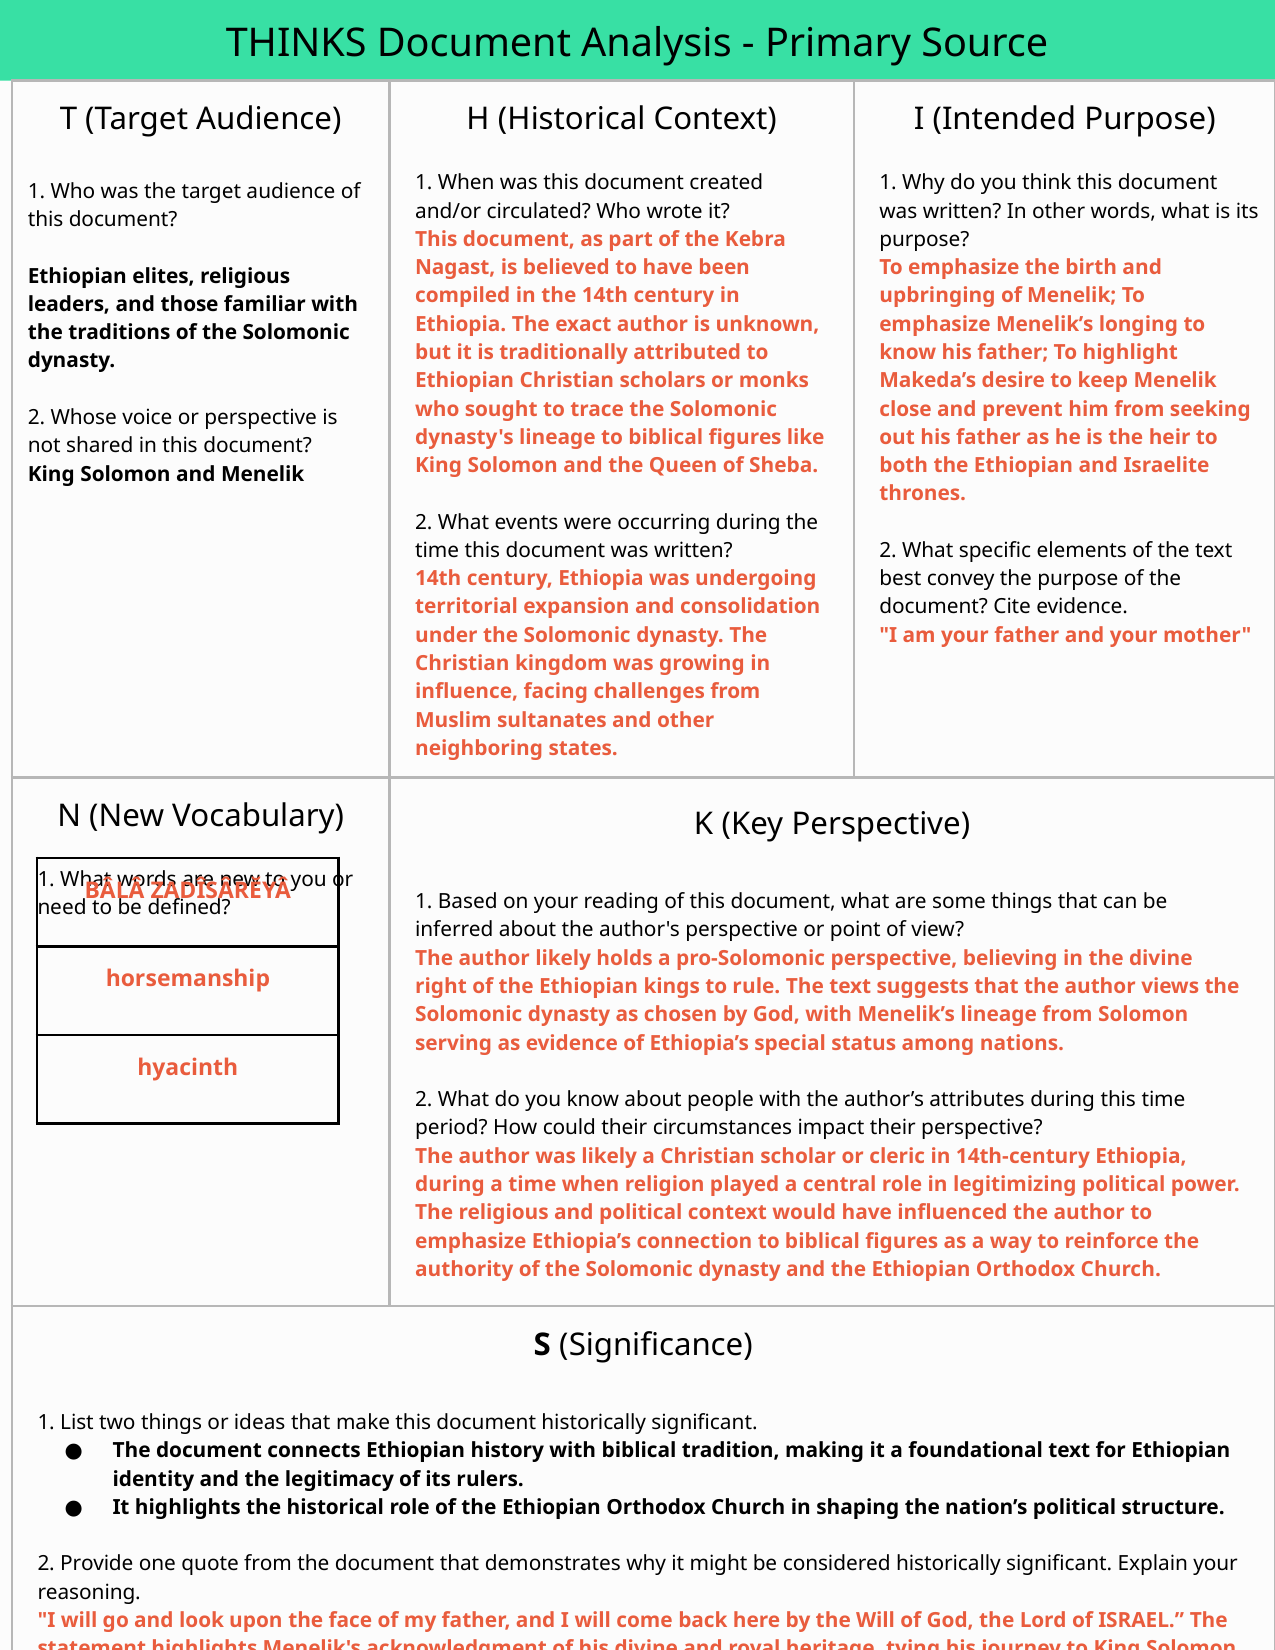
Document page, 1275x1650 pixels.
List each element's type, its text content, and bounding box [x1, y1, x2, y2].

table_cell S (Significance) 1. List two things or ideas that make this document historically significant. The document connects Ethiopian history with biblical tradition, making it a foundational text for Ethiopian identity and the legitimacy of its rulers. It highlights the historical role of the Ethiopian Orthodox Church in shaping the nation’s political structure. 2. Provide one quote from the document that demonstrates why it might be considered historically significant. Explain your reasoning. "I will go and look upon the face of my father, and I will come back here by the Will of God, the Lord of ISRAEL.” The statement highlights Menelik's acknowledgment of his divine and royal heritage, tying his journey to King Solomon of Israel and reinforcing the idea that Ethiopia's rulers descended directly from Solomon. [13, 1307, 1274, 1650]
table_header BÂLÂ ZADÎSÂRĔYÂ [38, 859, 337, 945]
table_header I (Intended Purpose) 1. Why do you think this document was written? In other words, what is its purpose? To emphasize the birth and upbringing of Menelik; To emphasize Menelik’s longing to know his father; To highlight Makeda’s desire to keep Menelik close and prevent him from seeking out his father as he is the heir to both the Ethiopian and Israelite thrones. 2. What specific elements of the text best convey the purpose of the document? Cite evidence. "I am your father and your mother" [855, 82, 1274, 776]
text_box THINKS Document Analysis - Primary Source [0, 0, 1275, 81]
table_cell N (New Vocabulary) 1. What words are new to you or need to be defined? [13, 779, 388, 1305]
table_cell hyacinth [38, 1036, 337, 1122]
table_cell horsemanship [38, 948, 337, 1034]
table_header H (Historical Context) 1. When was this document created and/or circulated? Who wrote it? This document, as part of the Kebra Nagast, is believed to have been compiled in the 14th century in Ethiopia. The exact author is unknown, but it is traditionally attributed to Ethiopian Christian scholars or monks who sought to trace the Solomonic dynasty's lineage to biblical figures like King Solomon and the Queen of Sheba. 2. What events were occurring during the time this document was written? 14th century, Ethiopia was undergoing territorial expansion and consolidation under the Solomonic dynasty. The Christian kingdom was growing in influence, facing challenges from Muslim sultanates and other neighboring states. [391, 82, 853, 776]
table_header T (Target Audience) 1. Who was the target audience of this document? Ethiopian elites, religious leaders, and those familiar with the traditions of the Solomonic dynasty. 2. Whose voice or perspective is not shared in this document? King Solomon and Menelik [13, 82, 388, 776]
table_cell K (Key Perspective) 1. Based on your reading of this document, what are some things that can be inferred about the author's perspective or point of view? The author likely holds a pro-Solomonic perspective, believing in the divine right of the Ethiopian kings to rule. The text suggests that the author views the Solomonic dynasty as chosen by God, with Menelik’s lineage from Solomon serving as evidence of Ethiopia’s special status among nations. 2. What do you know about people with the author’s attributes during this time period? How could their circumstances impact their perspective? The author was likely a Christian scholar or cleric in 14th-century Ethiopia, during a time when religion played a central role in legitimizing political power. The religious and political context would have influenced the author to emphasize Ethiopia’s connection to biblical figures as a way to reinforce the authority of the Solomonic dynasty and the Ethiopian Orthodox Church. [391, 779, 1274, 1305]
